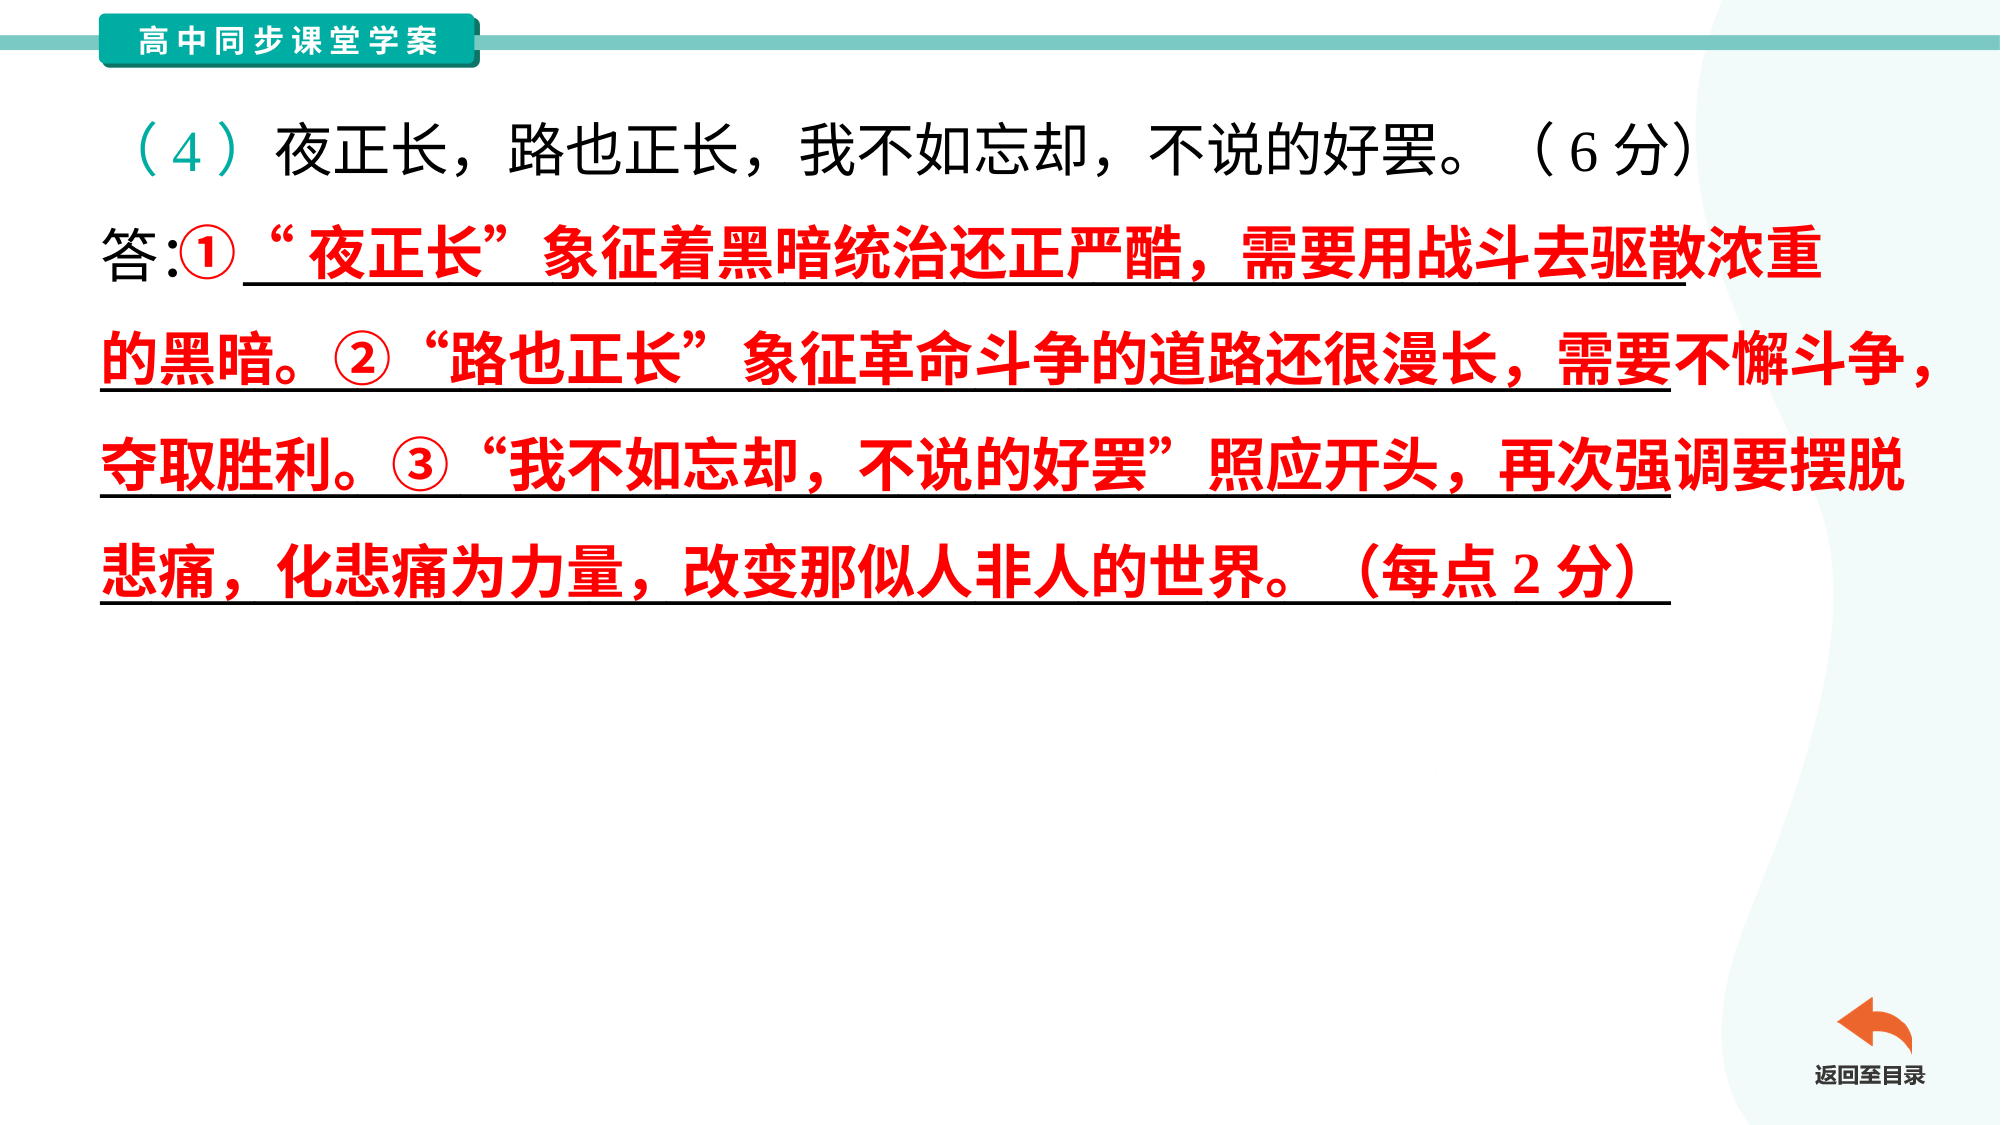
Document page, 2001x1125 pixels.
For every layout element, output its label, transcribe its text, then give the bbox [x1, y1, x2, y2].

picture [0, 0, 2000, 1125]
text_box （4）夜正长，路也正长，我不如忘却，不说的好罢。（6分） 答： ________________________________________________________ _____________________________________________________________ _____________________________________________________________ _____________________________________________________________ [100, 76, 1899, 179]
text_box ①“夜正长”象征着黑暗统治还正严酷，需要用战斗去驱散浓重 的黑暗。②“路也正长”象征革命斗争的道路还很漫长，需要不懈斗争， 夺取胜利。③“我不如忘却，不说的好罢”照应开头，再次强调要摆脱 悲痛，化悲痛为力量，改变那似人非人的世界。（每点2分） [100, 179, 1899, 605]
